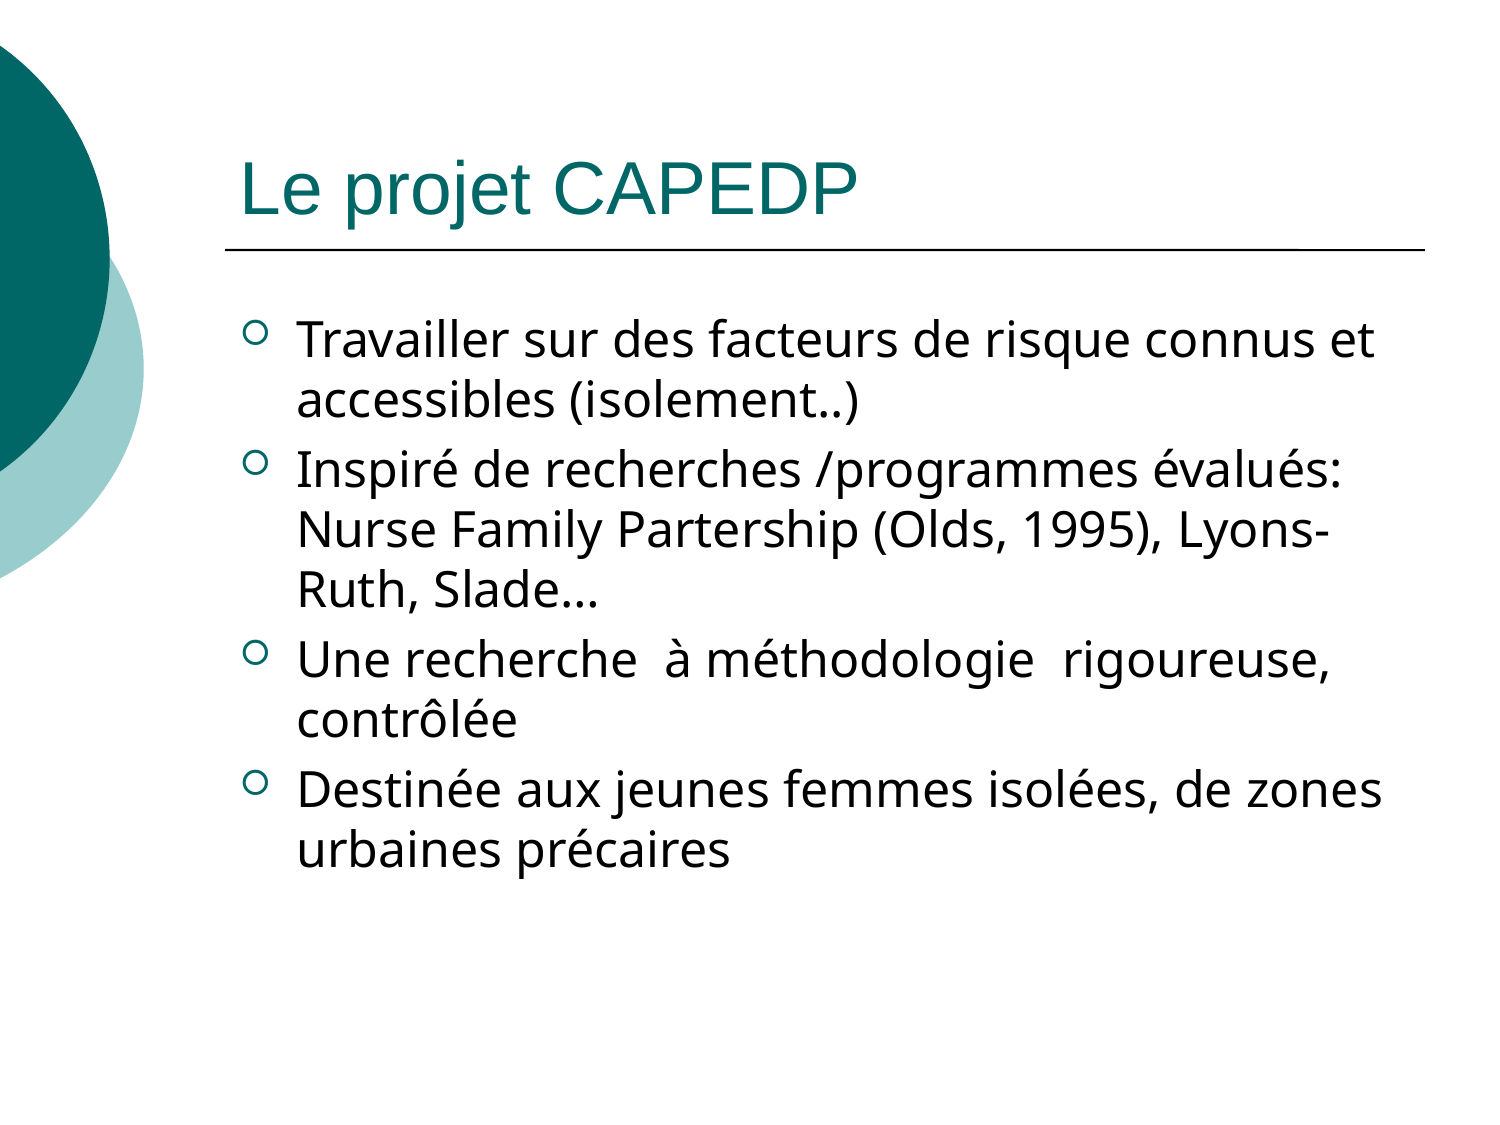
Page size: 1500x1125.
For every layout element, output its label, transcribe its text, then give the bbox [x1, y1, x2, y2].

list Travailler sur des facteurs de risque connus et accessibles (isolement..) Inspiré de recherches /programmes évalués: Nurse Family Partership (Olds, 1995), Lyons-Ruth, Slade… Une recherche à méthodologie rigoureuse, contrôlée Destinée aux jeunes femmes isolées, de zones urbaines précaires [224, 299, 1425, 975]
title Le projet CAPEDP [224, 49, 1425, 237]
